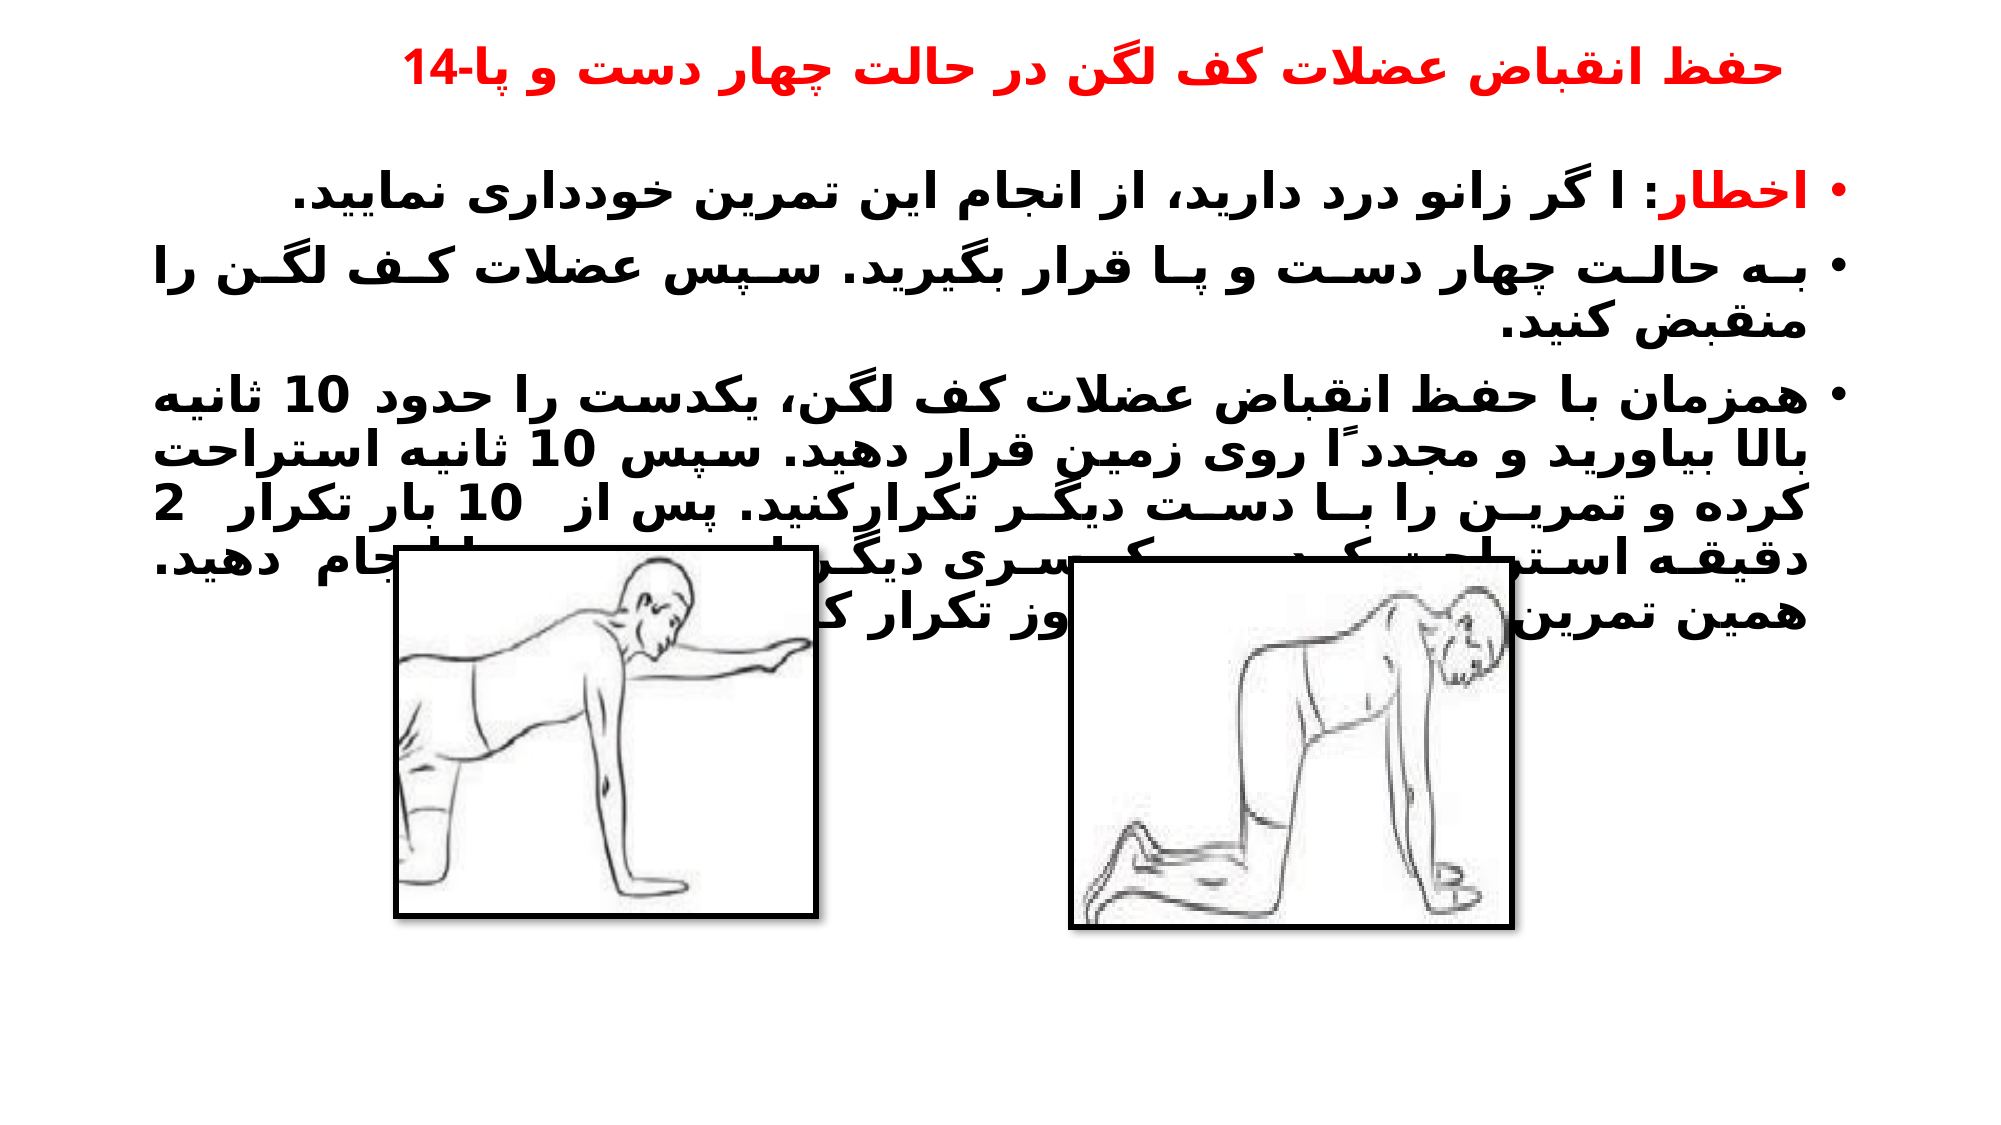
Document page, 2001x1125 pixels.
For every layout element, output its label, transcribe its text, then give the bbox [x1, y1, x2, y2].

picture [399, 551, 813, 913]
title 14-حفظ انقباض عضلات کف لگن در حالت چهار دست و پا [324, 34, 1863, 159]
list اخطار: ا گر زانو درد دارید، از انجام این تمرین خودداری نمایید. به حالت چهار دست و پا قرار بگیرید. سپس عضلات کف لگن را منقبض کنید. همزمان با حفظ انقباض عضلات کف لگن، یکدست را حدود 10 ثانیه بالا بیاورید و مجدد ًا روی زمین قرار دهید. سپس 10 ثانیه استراحت کرده و تمرین را با دست دیگر تکرارکنید. پس از 10 بار تکرار 2 دقیقه استراحت کرده و یک سری دیگر این تمرین را انجام دهید. همین تمرین را 2 بار دیگر در روز تکرار کنید. [137, 158, 1863, 1014]
picture [1074, 562, 1510, 925]
